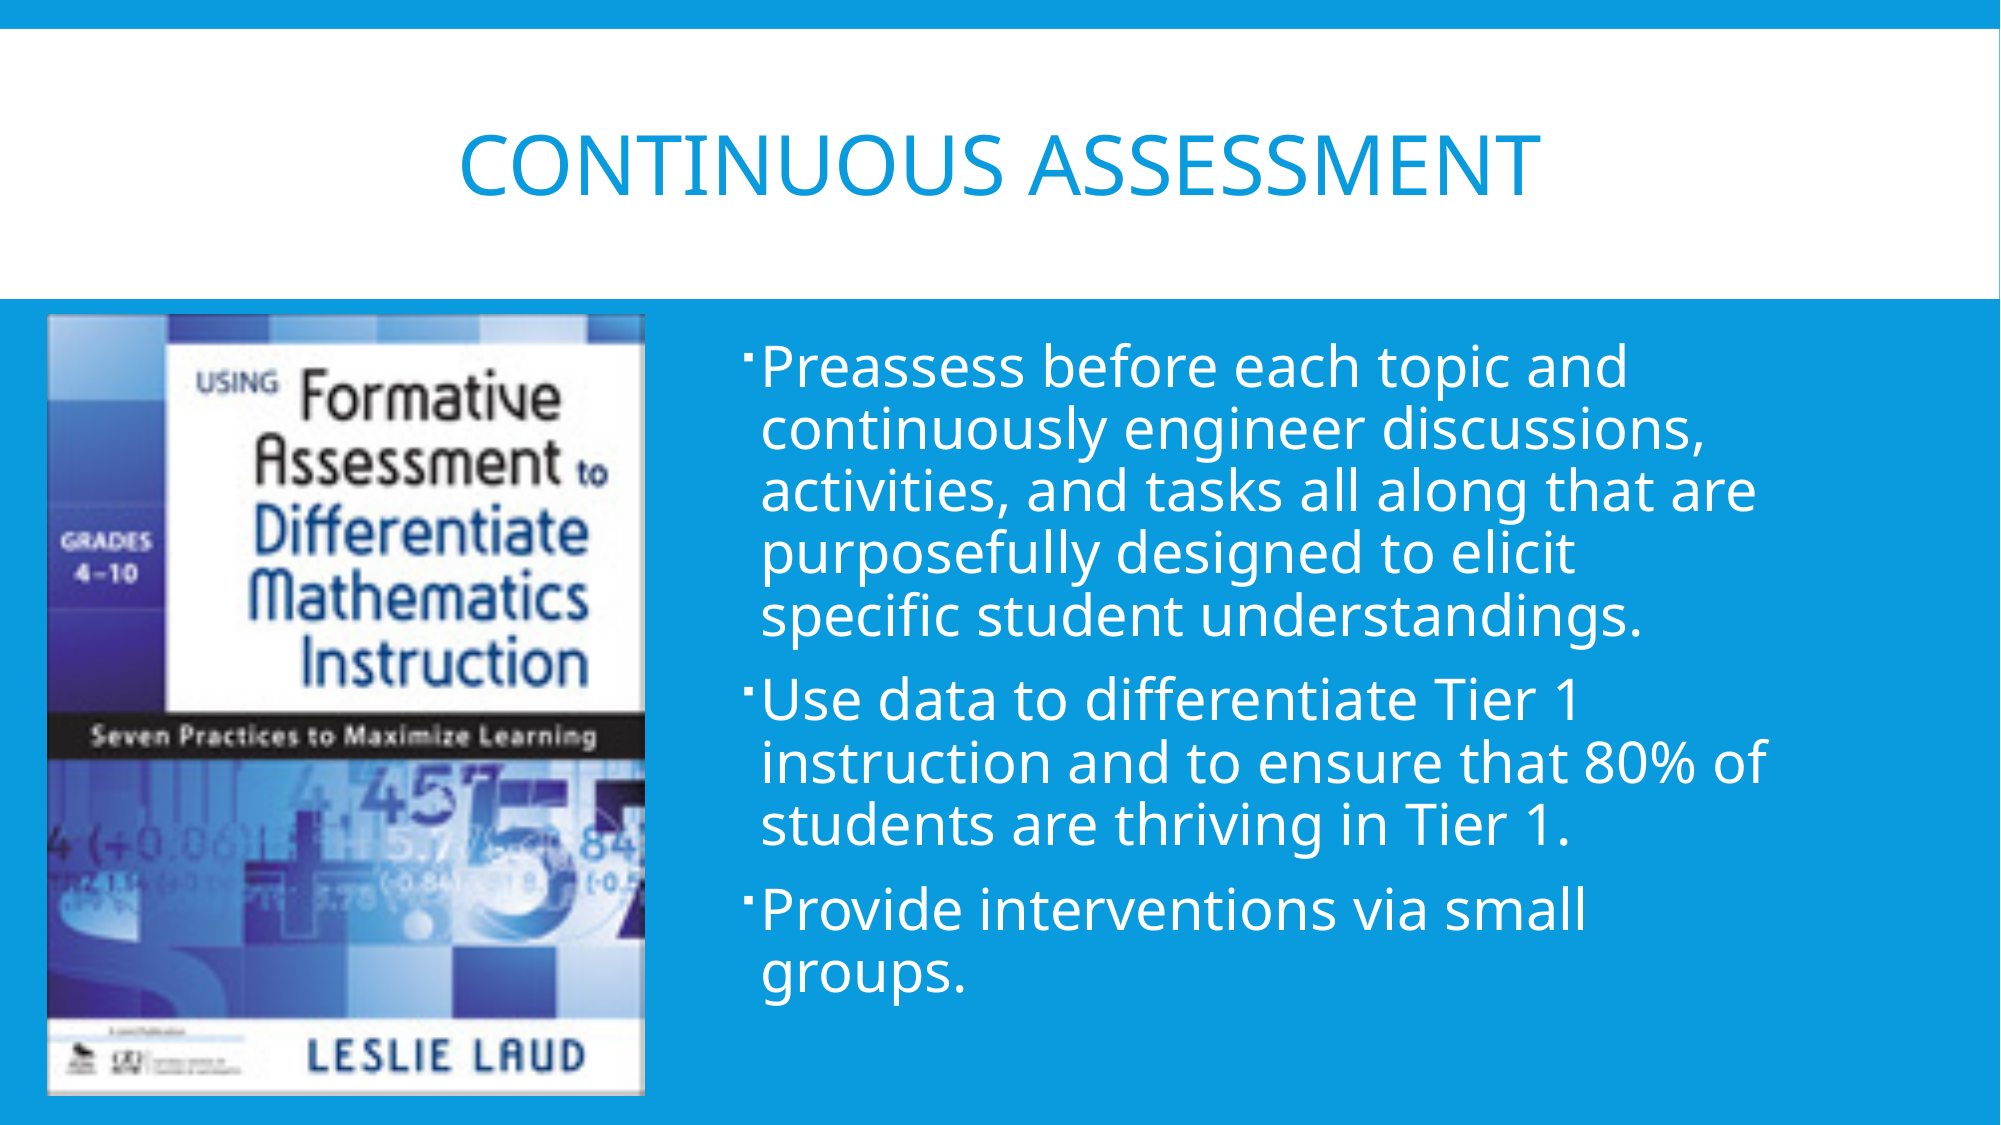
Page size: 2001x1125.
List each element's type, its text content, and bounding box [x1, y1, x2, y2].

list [47, 314, 645, 1096]
title continuous assessment [197, 46, 1803, 295]
list Preassess before each topic and continuously engineer discussions, activities, and tasks all along that are purposefully designed to elicit specific student understandings. Use data to differentiate Tier 1 instruction and to ensure that 80% of students are thriving in Tier 1. Provide interventions via small groups. [720, 329, 1803, 1020]
